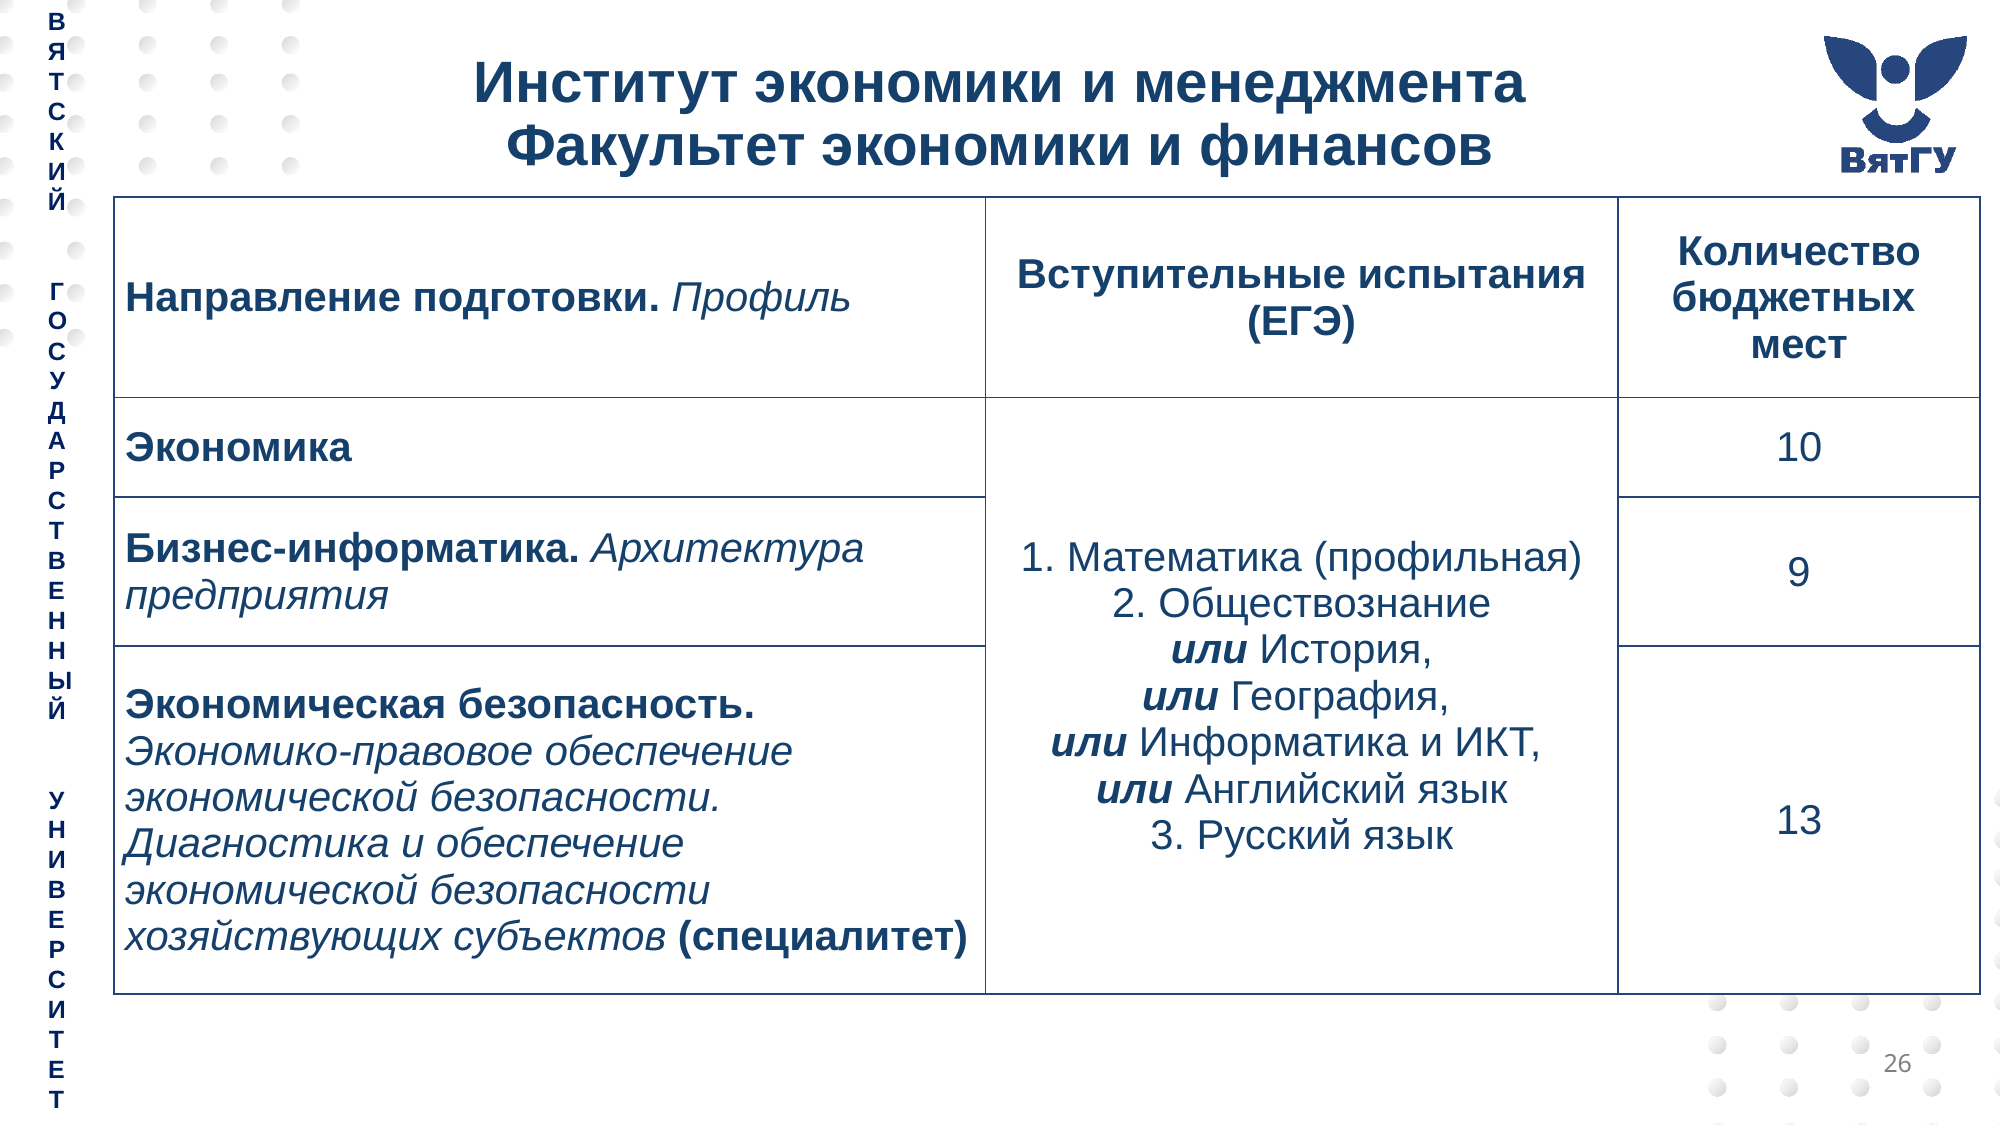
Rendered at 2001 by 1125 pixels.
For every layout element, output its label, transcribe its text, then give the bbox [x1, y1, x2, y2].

table_cell 13 [1619, 647, 1979, 993]
table_cell 9 [1619, 498, 1979, 645]
title Институт экономики и менеджмента Факультет экономики и финансов [114, 33, 1886, 196]
table_header Вступительные испытания (ЕГЭ) [986, 198, 1617, 397]
table_header Количество бюджетных мест [1619, 198, 1979, 397]
slide_number 26 [1815, 1035, 1981, 1095]
table_cell Экономика [115, 398, 985, 496]
table_cell 10 [1619, 398, 1979, 496]
table_header Направление подготовки. Профиль [115, 198, 985, 397]
table_cell 1. Математика (профильная) 2. Обществознание или История, или География, или Информатика и ИКТ, или Английский язык 3. Русский язык [986, 398, 1617, 993]
table_cell Бизнес-информатика. Архитектура предприятия [115, 498, 985, 645]
picture [1886, 36, 1967, 173]
table_cell Экономическая безопасность. Экономико-правовое обеспечение экономической безопасности. Диагностика и обеспечение экономической безопасности хозяйствующих субъектов (специалитет) [115, 647, 985, 993]
